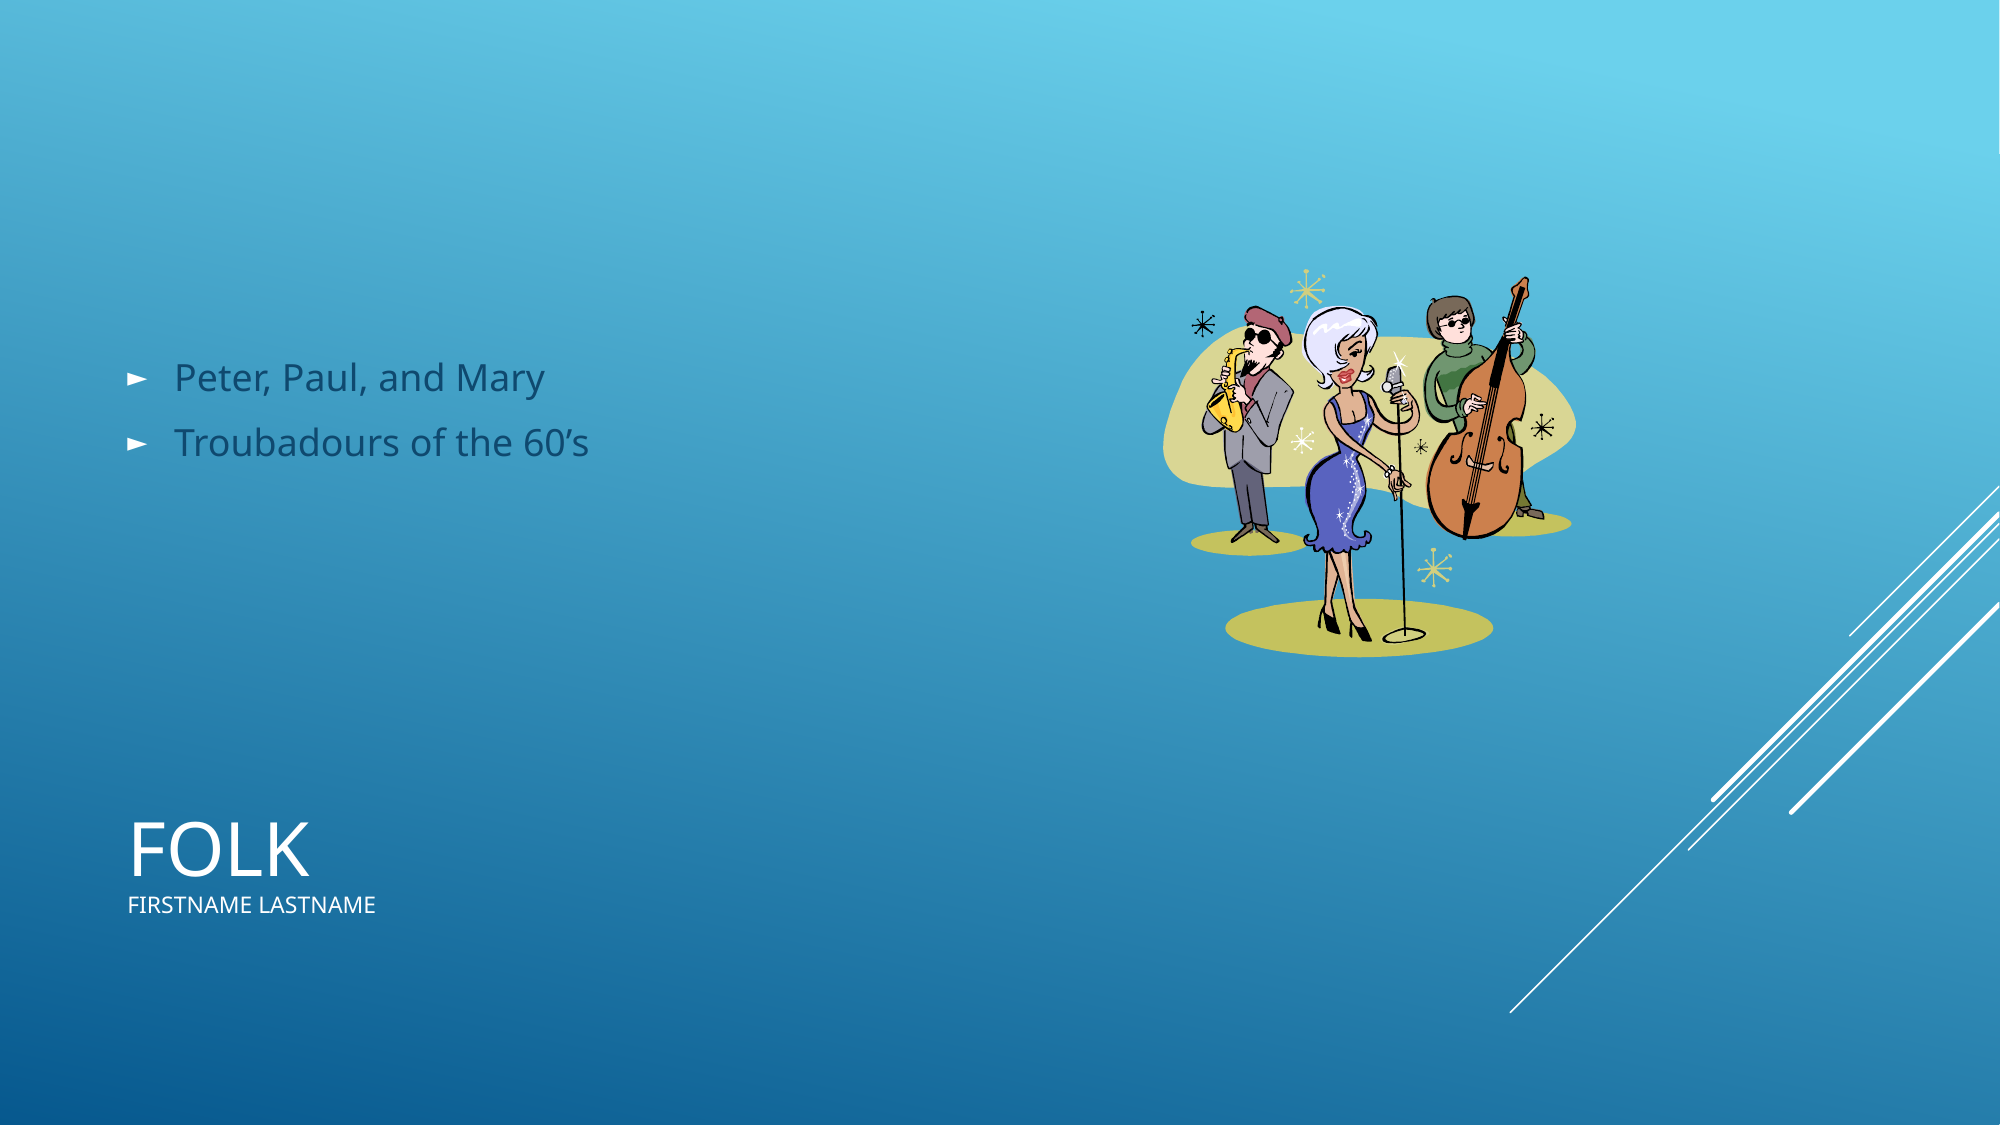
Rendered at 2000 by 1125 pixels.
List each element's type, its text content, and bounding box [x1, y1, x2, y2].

picture [1157, 263, 1581, 663]
title Folk firstname lastname [112, 736, 1513, 984]
list Peter, Paul, and Mary Troubadours of the 60’s [112, 112, 1513, 706]
